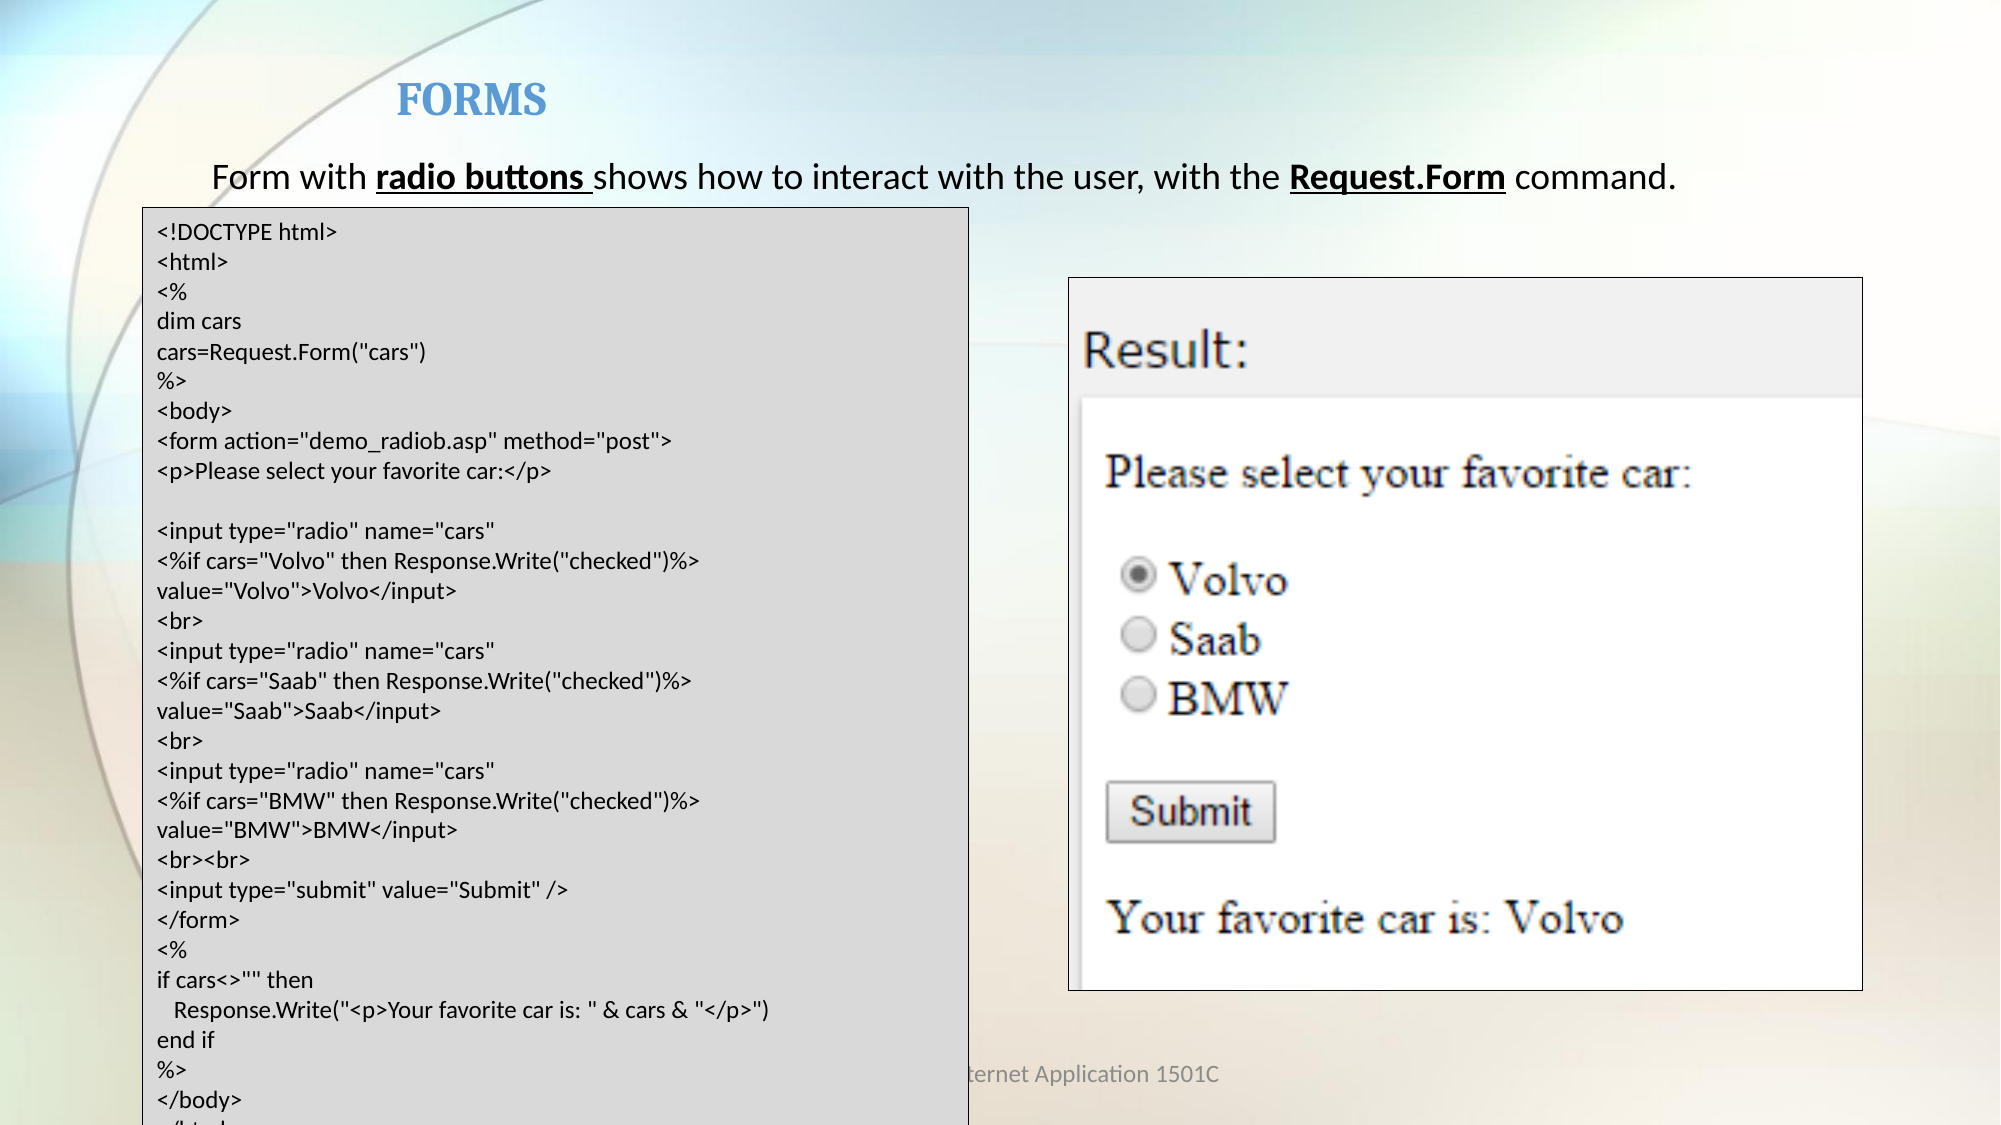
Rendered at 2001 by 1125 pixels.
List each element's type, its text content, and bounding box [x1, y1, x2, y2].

list Form with radio buttons shows how to interact with the user, with the Request.Form command. [196, 149, 1804, 221]
footer Development of Internet Application 1501CT - Sara Almudauh [969, 1042, 1238, 1103]
picture [0, 0, 2001, 1125]
text_box <!DOCTYPE html> <html> <% dim cars cars=Request.Form("cars") %> <body> <form action="demo_radiob.asp" method="post"> <p>Please select your favorite car:</p> <input type="radio" name="cars" <%if cars="Volvo" then Response.Write("checked")%> value="Volvo">Volvo</input> <br> <input type="radio" name="cars" <%if cars="Saab" then Response.Write("checked")%> value="Saab">Saab</input> <br> <input type="radio" name="cars" <%if cars="BMW" then Response.Write("checked")%> value="BMW">BMW</input> <br><br> <input type="submit" value="Submit" /> </form> <% if cars<>"" then Response.Write("<p>Your favorite car is: " & cars & "</p>") end if %> </body> </html> [142, 207, 969, 1125]
title FORMS [381, 59, 1863, 133]
